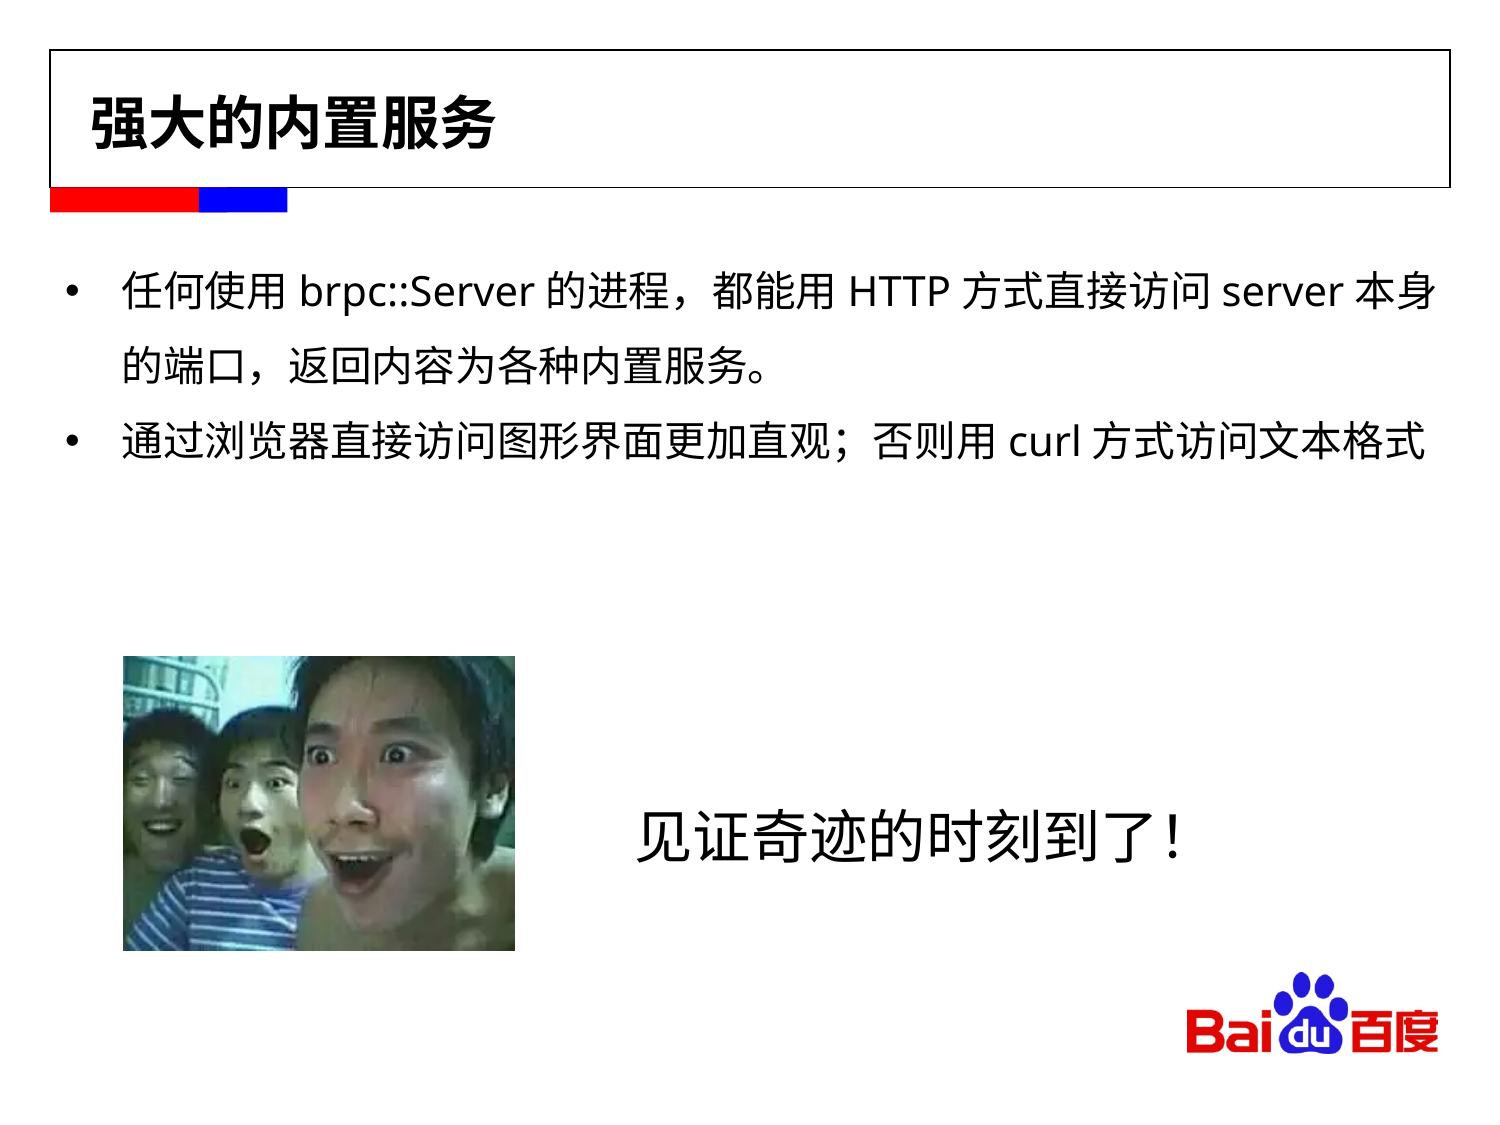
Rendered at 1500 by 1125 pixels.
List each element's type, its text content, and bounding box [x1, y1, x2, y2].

picture [1187, 972, 1438, 1054]
title 强大的内置服务 [74, 56, 1426, 185]
text_box 任何使用brpc::Server的进程，都能用HTTP方式直接访问server本身的端口，返回内容为各种内置服务。 通过浏览器直接访问图形界面更加直观；否则用curl方式访问文本格式 [50, 232, 1483, 473]
text_box 见证奇迹的时刻到了！ [620, 793, 1424, 878]
picture [123, 656, 515, 951]
